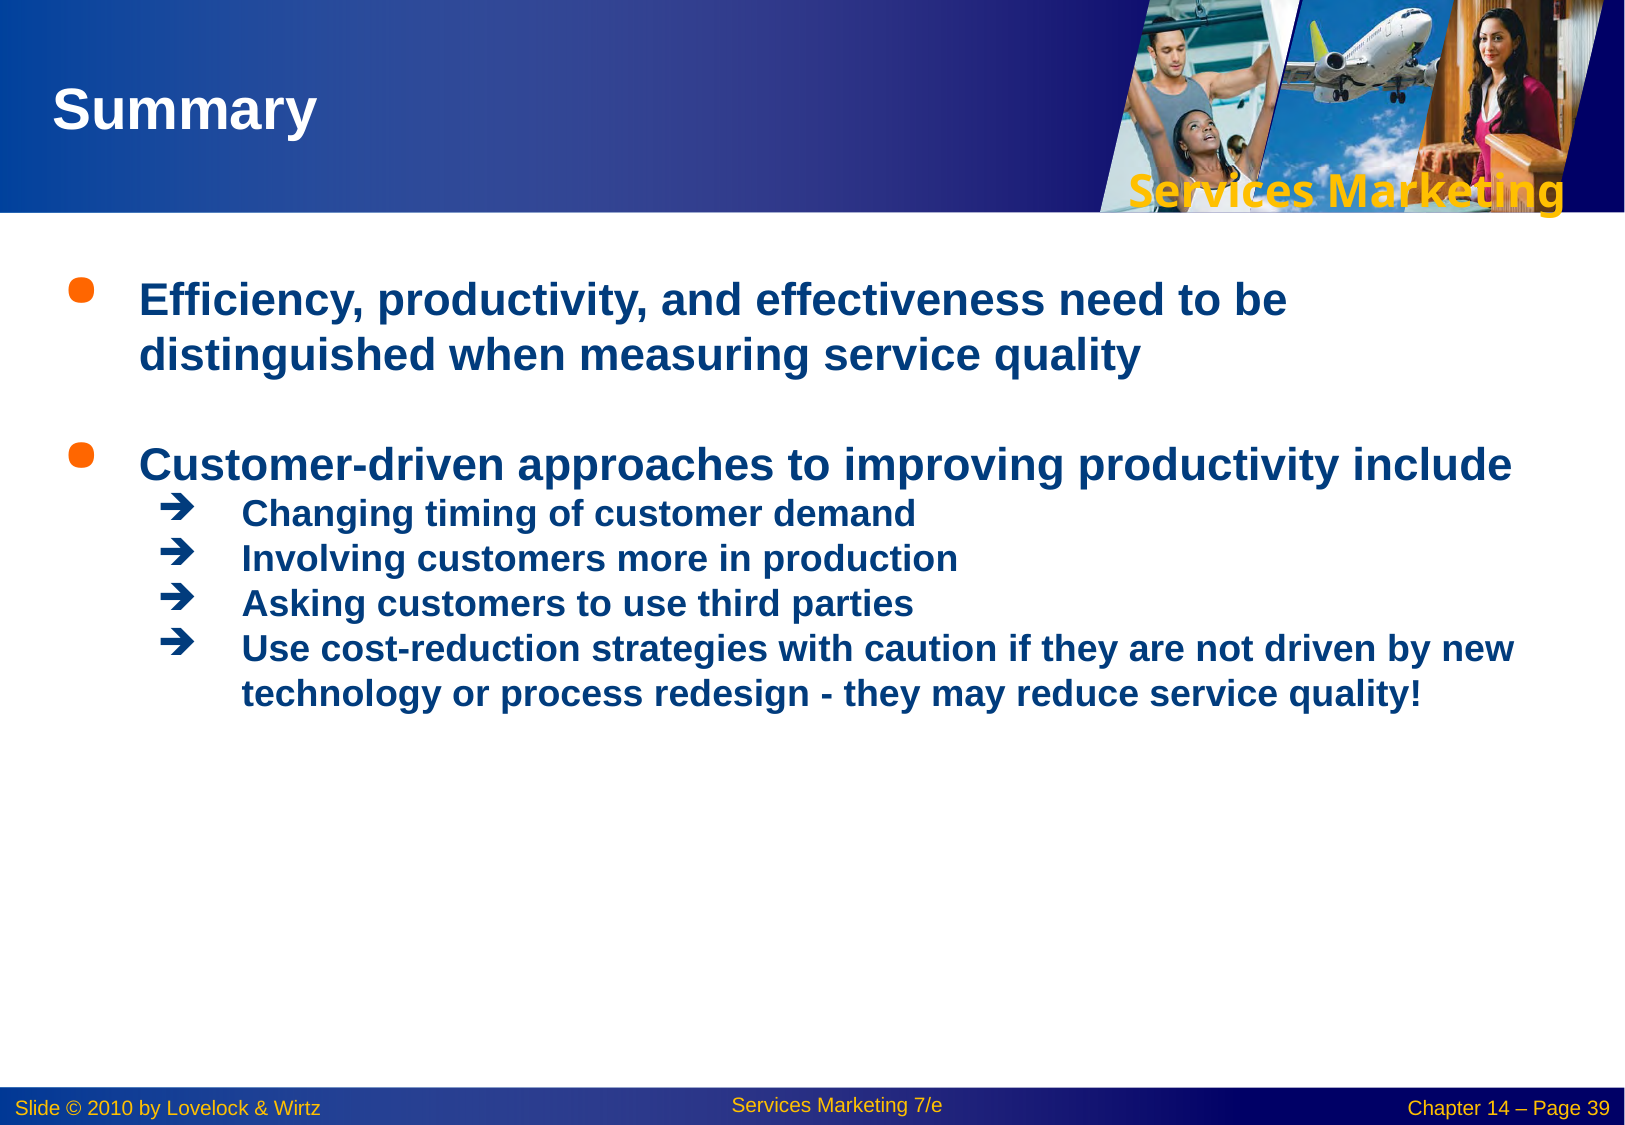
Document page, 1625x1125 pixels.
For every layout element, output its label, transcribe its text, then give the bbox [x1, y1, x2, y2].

picture [1162, 186, 1172, 192]
title Summary [36, 37, 1088, 176]
picture [1546, 187, 1556, 202]
picture [1100, 0, 1604, 213]
list Efficiency, productivity, and effectiveness need to be distinguished when measuring service quality Customer-driven approaches to improving productivity include Changing timing of customer demand Involving customers more in production Asking customers to use third parties Use cost-reduction strategies with caution if they are not driven by new technology or process redesign - they may reduce service quality! [49, 261, 1588, 1051]
